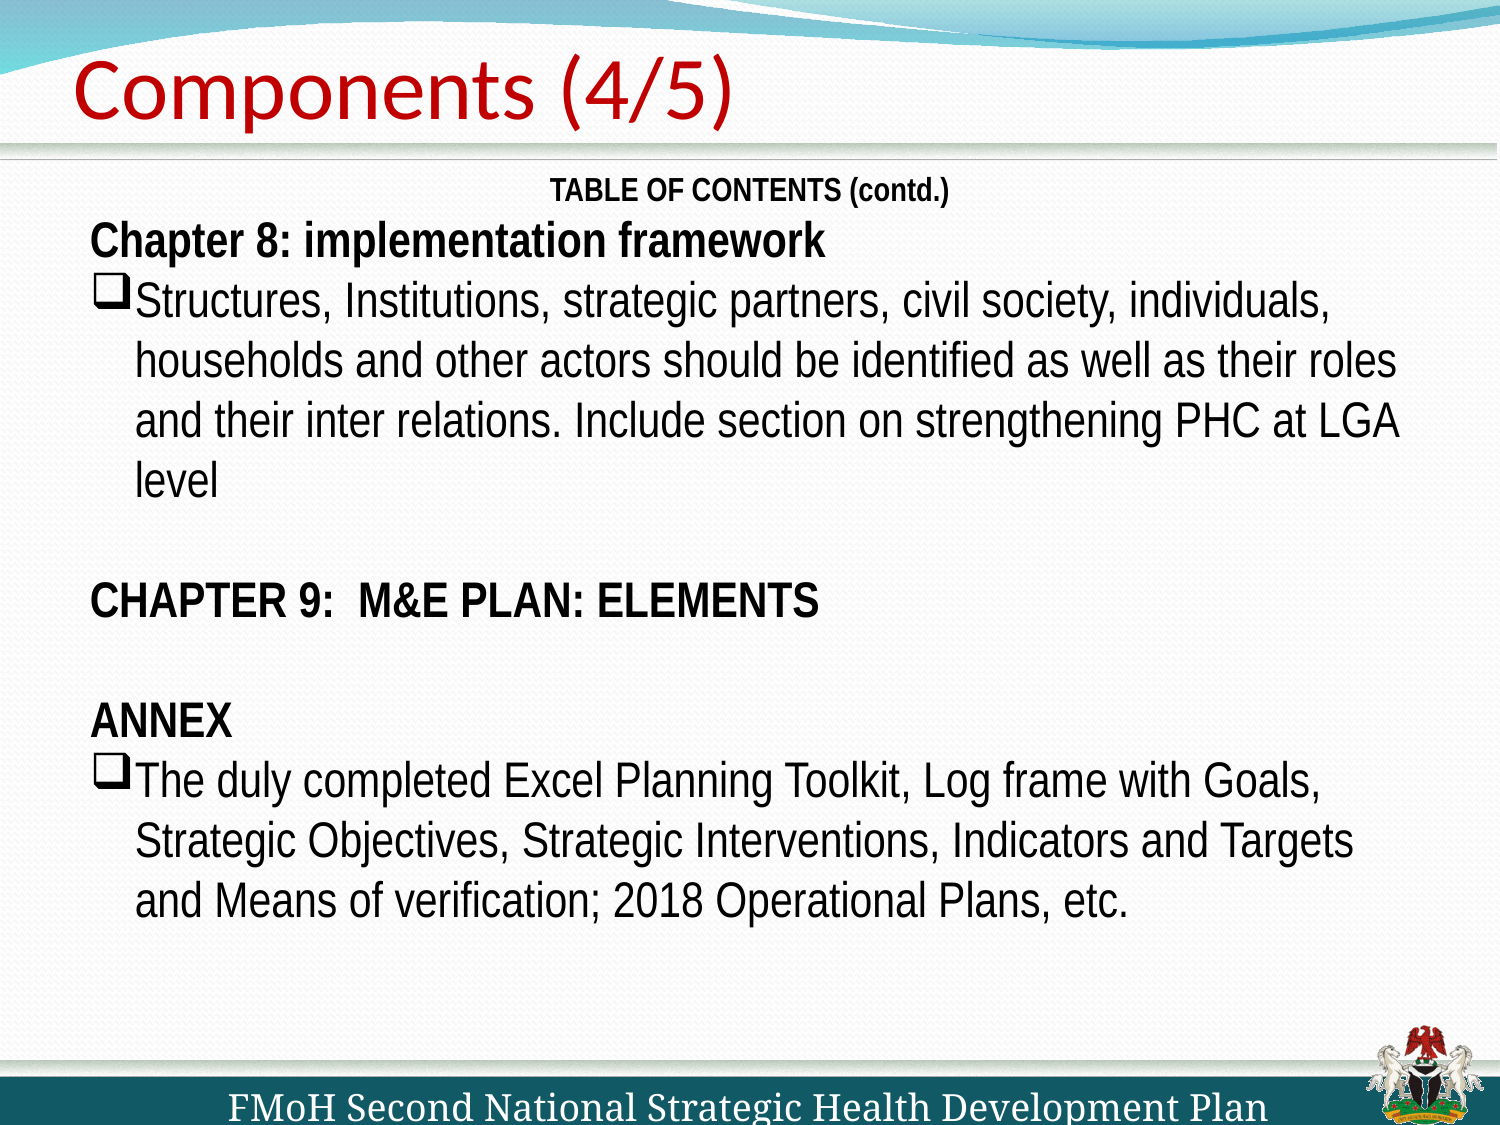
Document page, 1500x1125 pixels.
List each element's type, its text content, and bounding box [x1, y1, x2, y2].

list TABLE OF CONTENTS (contd.) Chapter 8: implementation framework Structures, Institutions, strategic partners, civil society, individuals, households and other actors should be identified as well as their roles and their inter relations. Include section on strengthening PHC at LGA level CHAPTER 9: M&E PLAN: ELEMENTS ANNEX The duly completed Excel Planning Toolkit, Log frame with Goals, Strategic Objectives, Strategic Interventions, Indicators and Targets and Means of verification; 2018 Operational Plans, etc. [75, 160, 1425, 1038]
picture [0, 143, 1497, 161]
picture [0, 1022, 1500, 1125]
title Components (4/5) [73, 21, 1424, 138]
